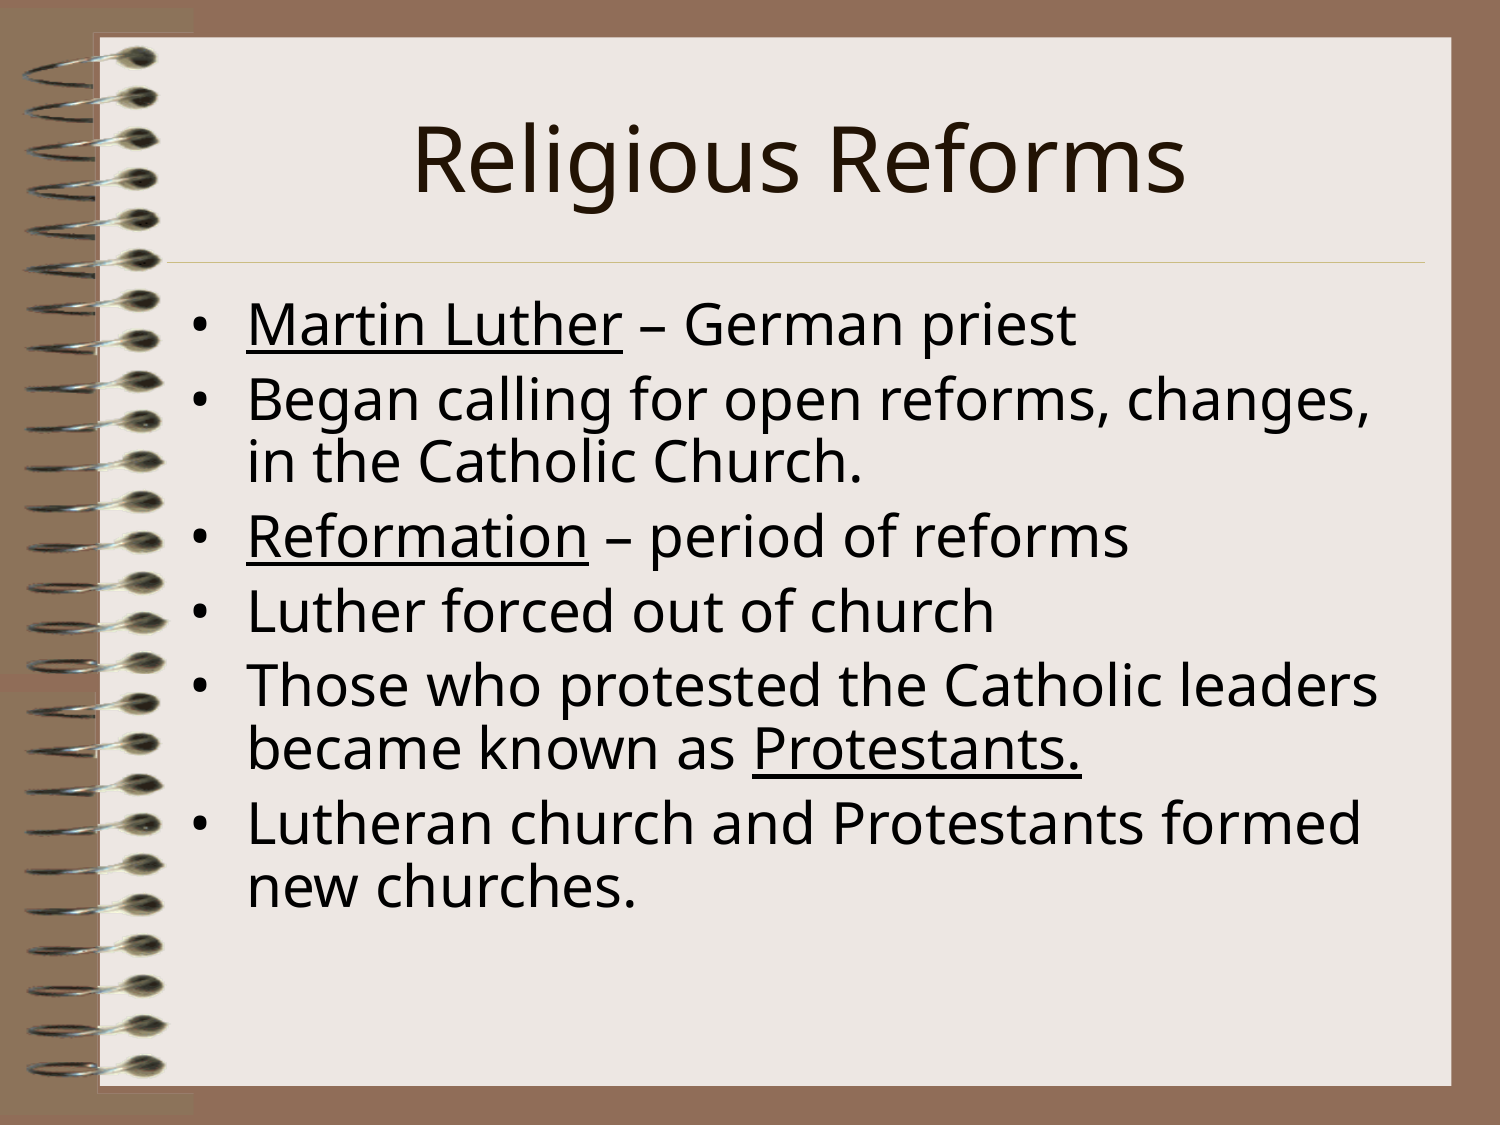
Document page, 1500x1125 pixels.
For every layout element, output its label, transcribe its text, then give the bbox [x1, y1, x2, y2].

picture [0, 8, 194, 674]
list Martin Luther – German priest Began calling for open reforms, changes, in the Catholic Church. Reformation – period of reforms Luther forced out of church Those who protested the Catholic leaders became known as Protestants. Lutheran church and Protestants formed new churches. [174, 287, 1425, 963]
title Religious Reforms [174, 62, 1425, 250]
picture [0, 692, 194, 1115]
